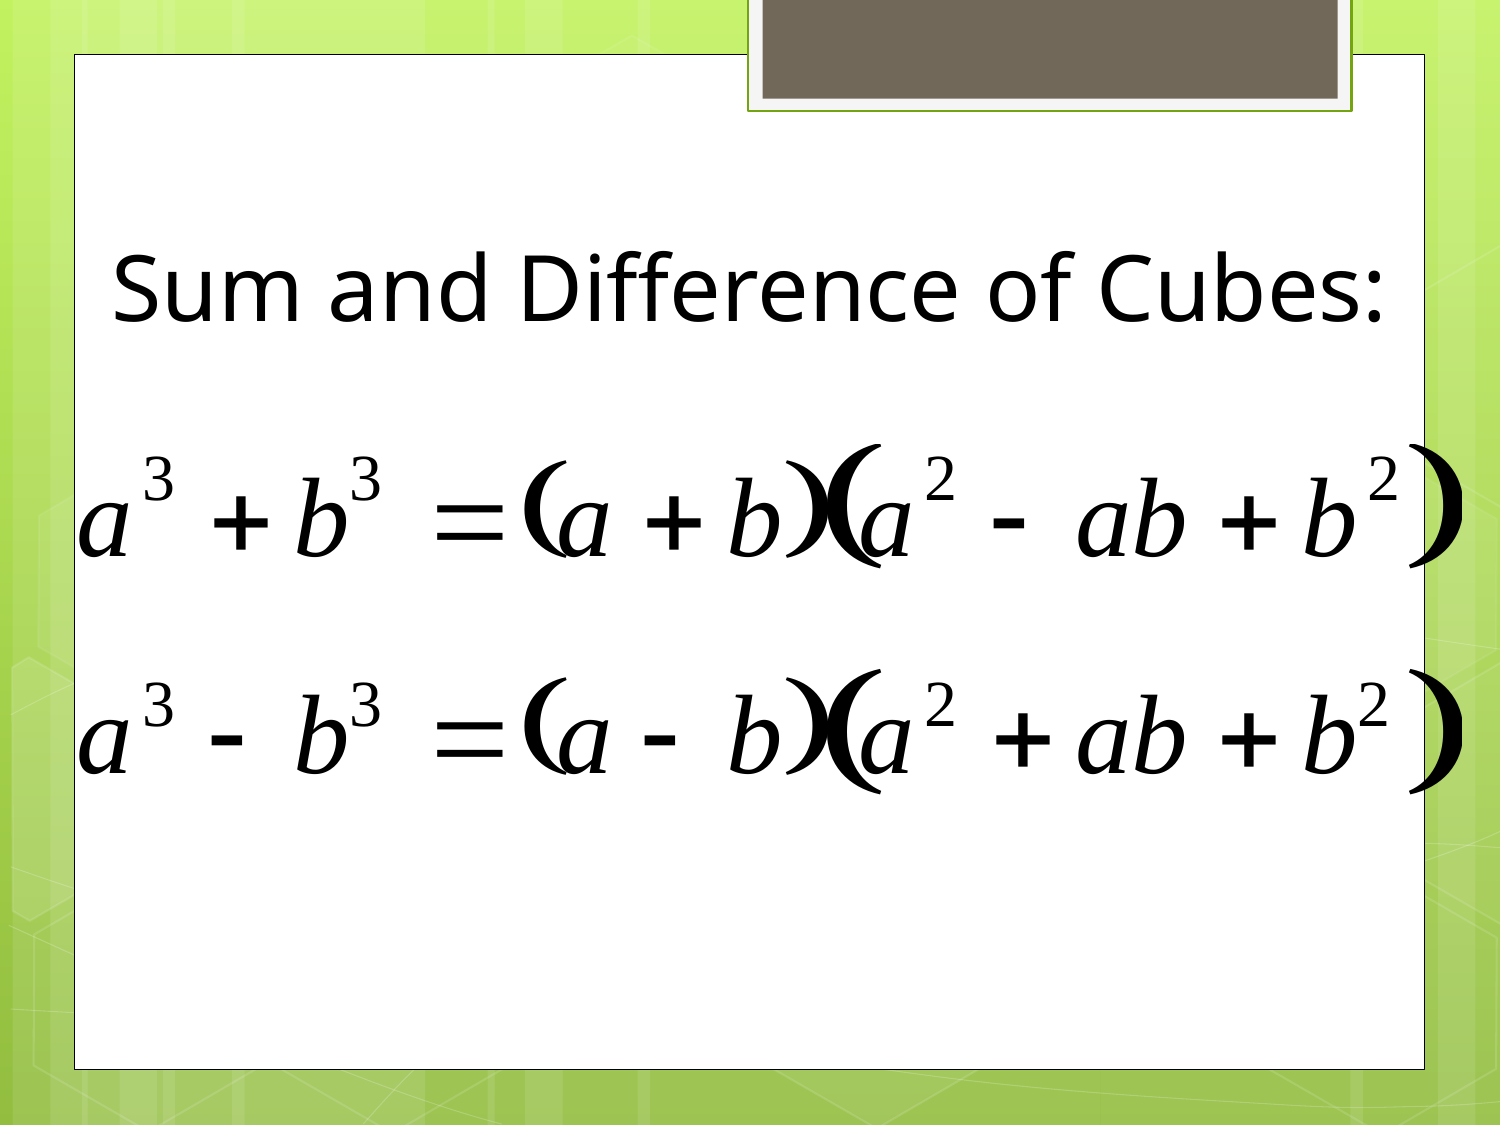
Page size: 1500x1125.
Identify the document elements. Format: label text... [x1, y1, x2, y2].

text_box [66, 443, 1462, 840]
text_box Sum and Difference of Cubes: [93, 222, 1407, 348]
